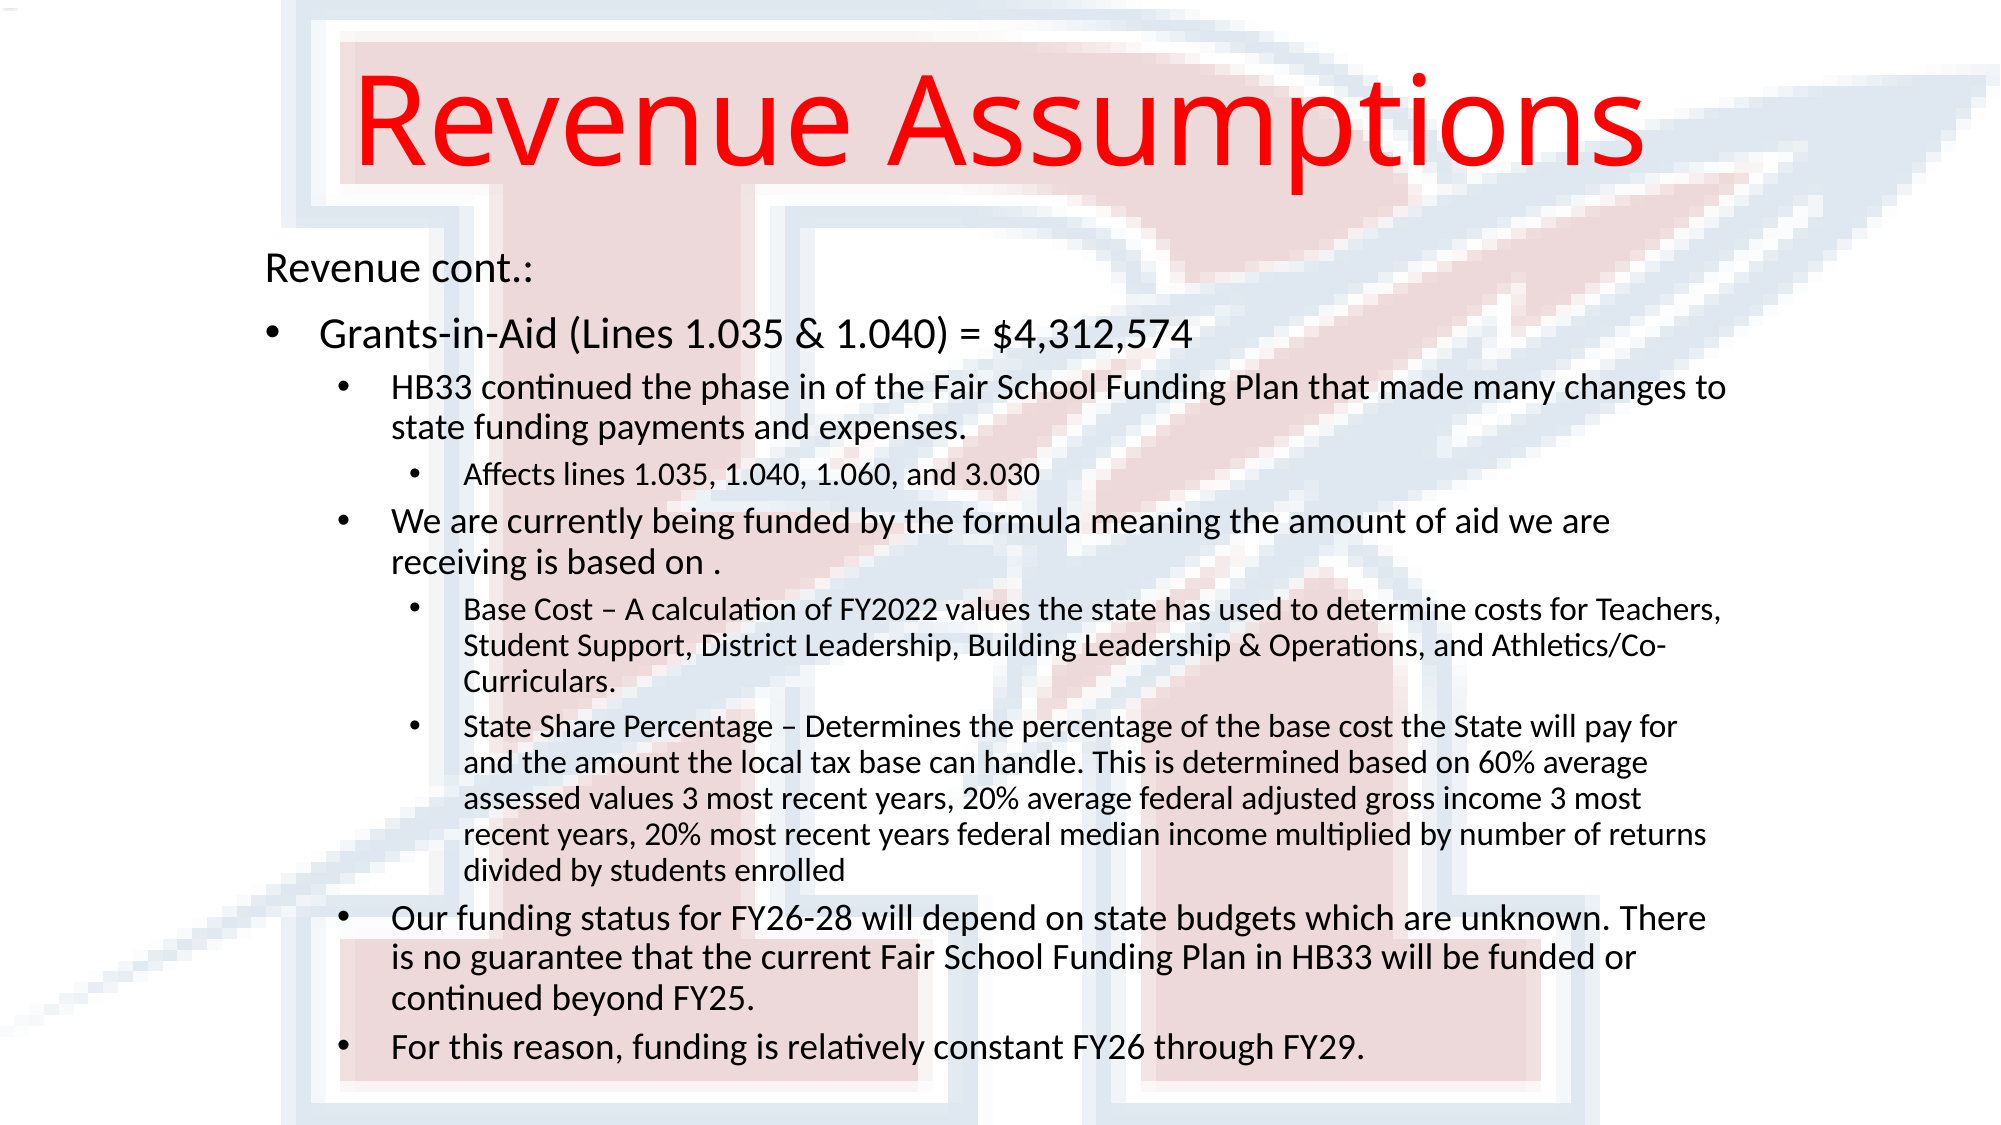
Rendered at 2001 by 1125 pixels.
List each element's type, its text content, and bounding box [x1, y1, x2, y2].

subtitle Revenue cont.: Grants-in-Aid (Lines 1.035 & 1.040) = $4,312,574 HB33 continued the phase in of the Fair School Funding Plan that made many changes to state funding payments and expenses. Affects lines 1.035, 1.040, 1.060, and 3.030 We are currently being funded by the formula meaning the amount of aid we are receiving is based on . Base Cost – A calculation of FY2022 values the state has used to determine costs for Teachers, Student Support, District Leadership, Building Leadership & Operations, and Athletics/Co-Curriculars. State Share Percentage – Determines the percentage of the base cost the State will pay for and the amount the local tax base can handle. This is determined based on 60% average assessed values 3 most recent years, 20% average federal adjusted gross income 3 most recent years, 20% most recent years federal median income multiplied by number of returns divided by students enrolled Our funding status for FY26-28 will depend on state budgets which are unknown. There is no guarantee that the current Fair School Funding Plan in HB33 will be funded or continued beyond FY25. For this reason, funding is relatively constant FY26 through FY29. [249, 236, 1750, 1084]
title Revenue Assumptions [249, 41, 1750, 200]
